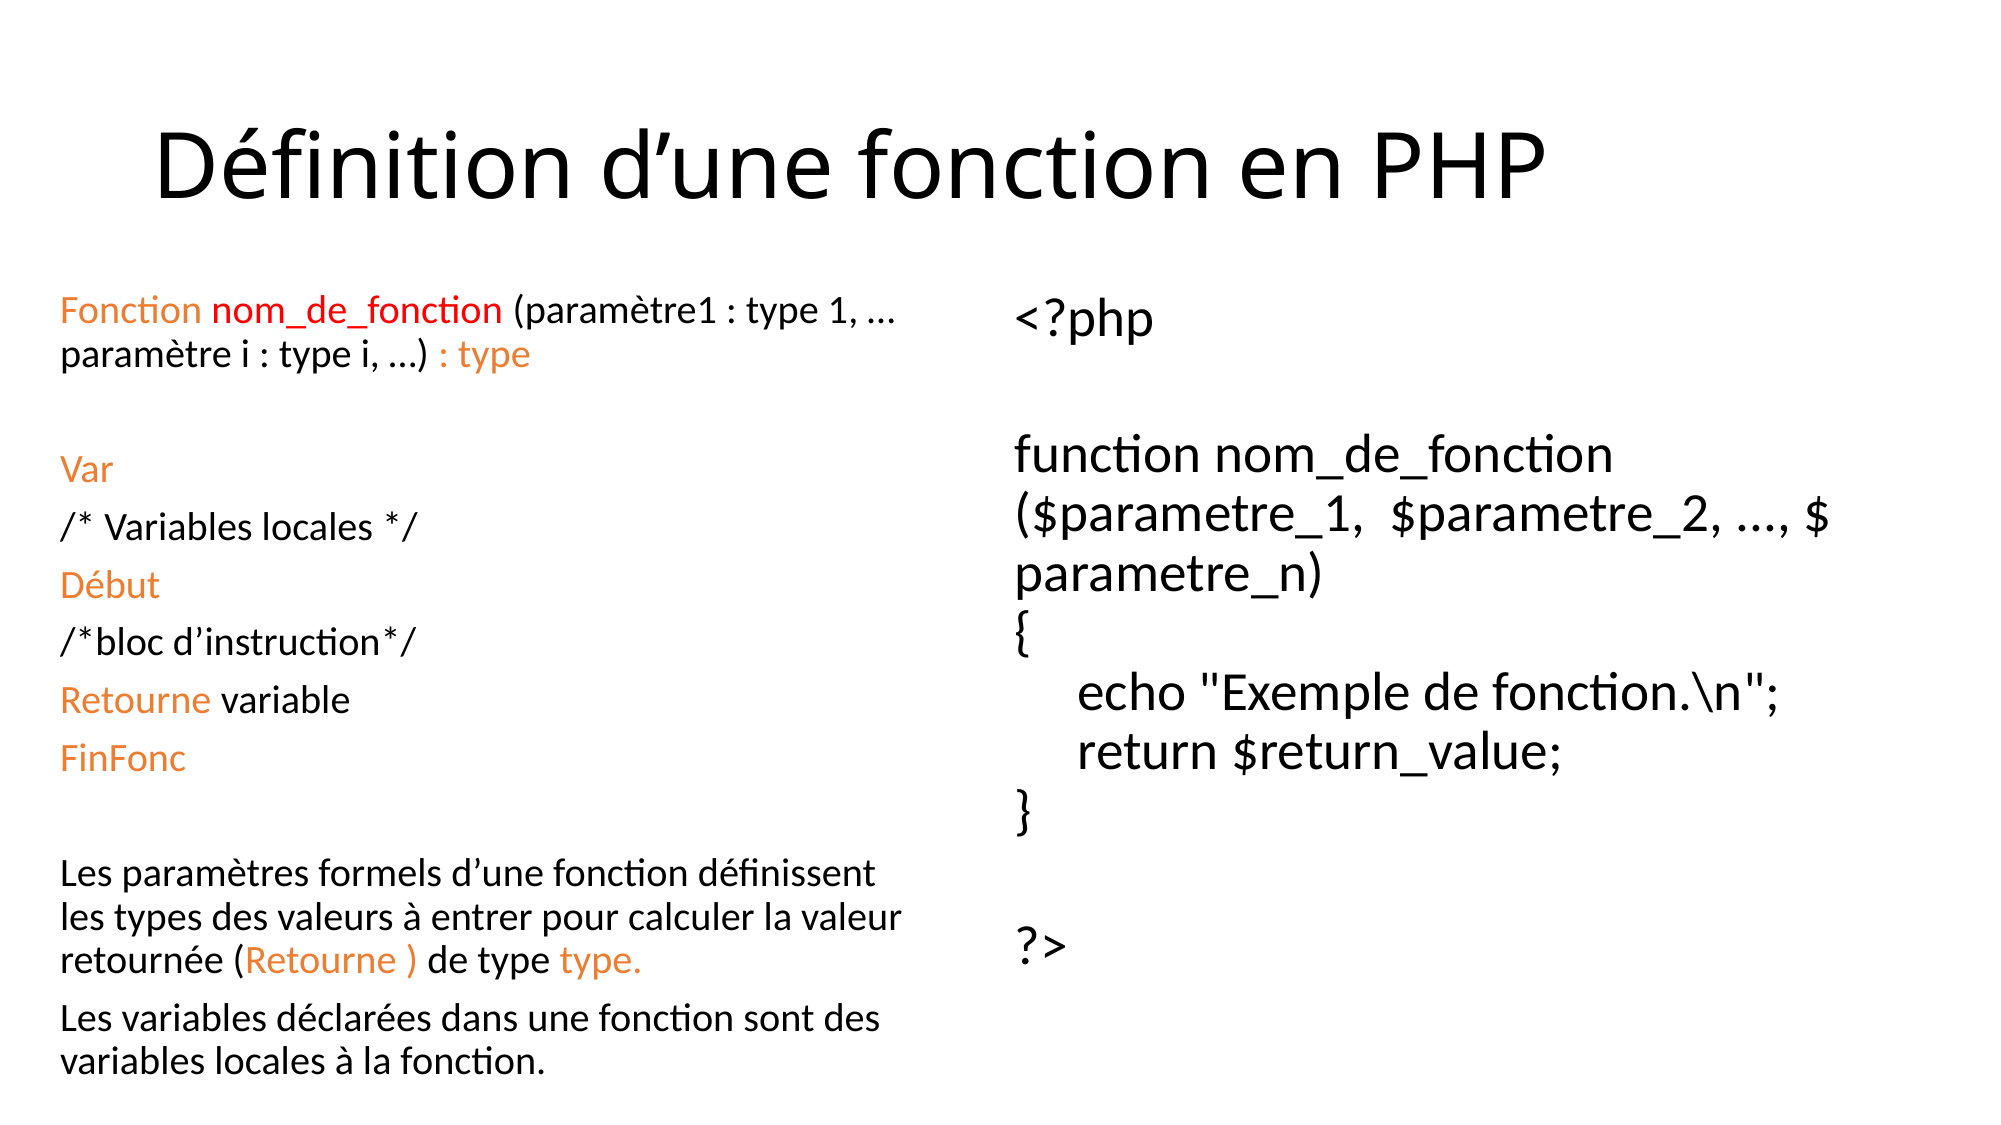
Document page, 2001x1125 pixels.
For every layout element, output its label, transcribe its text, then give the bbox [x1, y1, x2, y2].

title Définition d’une fonction en PHP [137, 59, 1863, 278]
list Fonction nom_de_fonction (paramètre1 : type 1, … paramètre i : type i, …) : type Var /* Variables locales */ Début /*bloc d’instruction*/ Retourne variable FinFonc Les paramètres formels d’une fonction définissent les types des valeurs à entrer pour calculer la valeur retournée (Retourne ) de type type. Les variables déclarées dans une fonction sont des variables locales à la fonction. [45, 281, 930, 1098]
list <?php function nom_de_fonction ($parametre_1, $parametre_2, ..., $ parametre_n) { echo "Exemple de fonction.\n"; return $return_value; } ?> [999, 281, 1980, 990]
